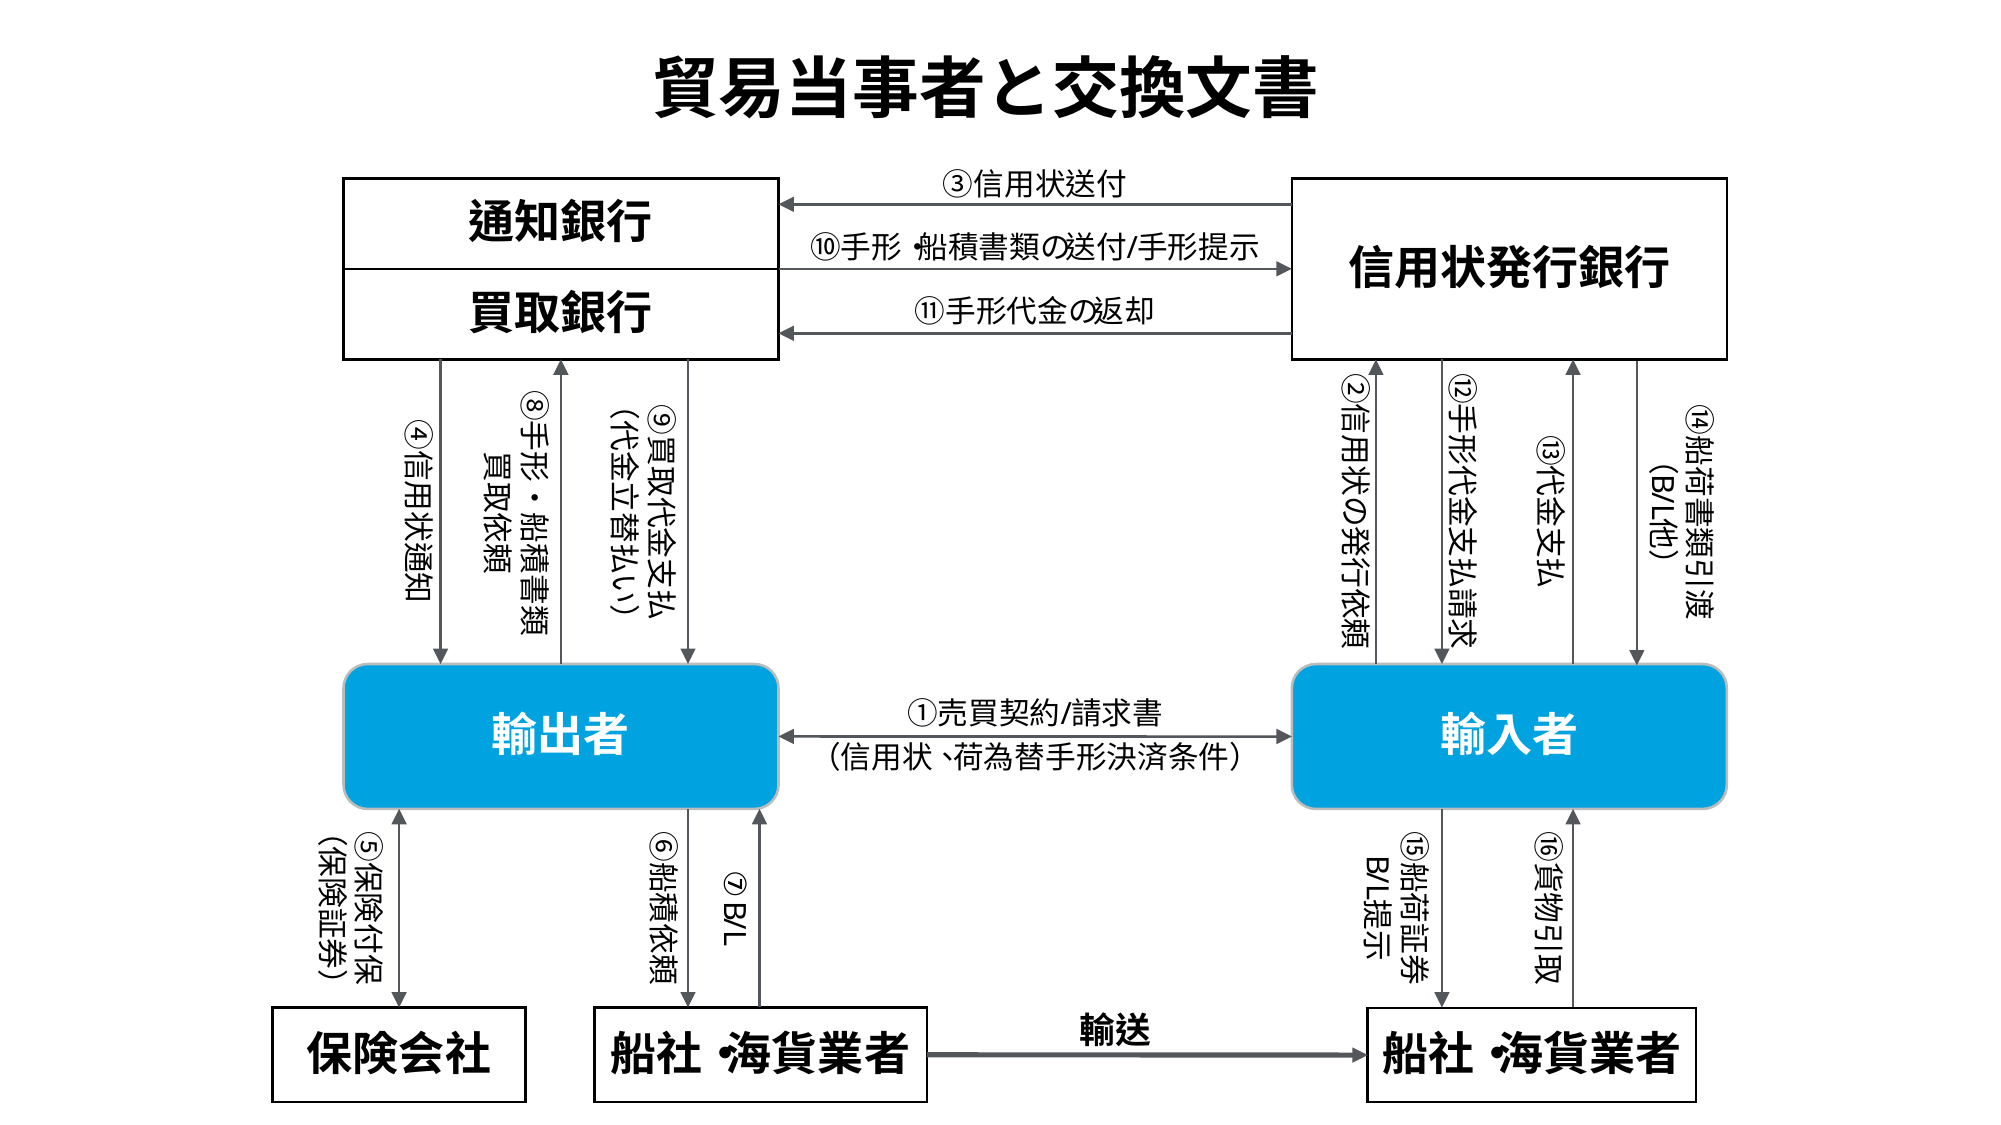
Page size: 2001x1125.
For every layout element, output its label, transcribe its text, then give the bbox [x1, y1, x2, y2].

text_box 貿易当事者と交換文書 [528, 38, 1443, 134]
picture [270, 155, 1730, 1109]
